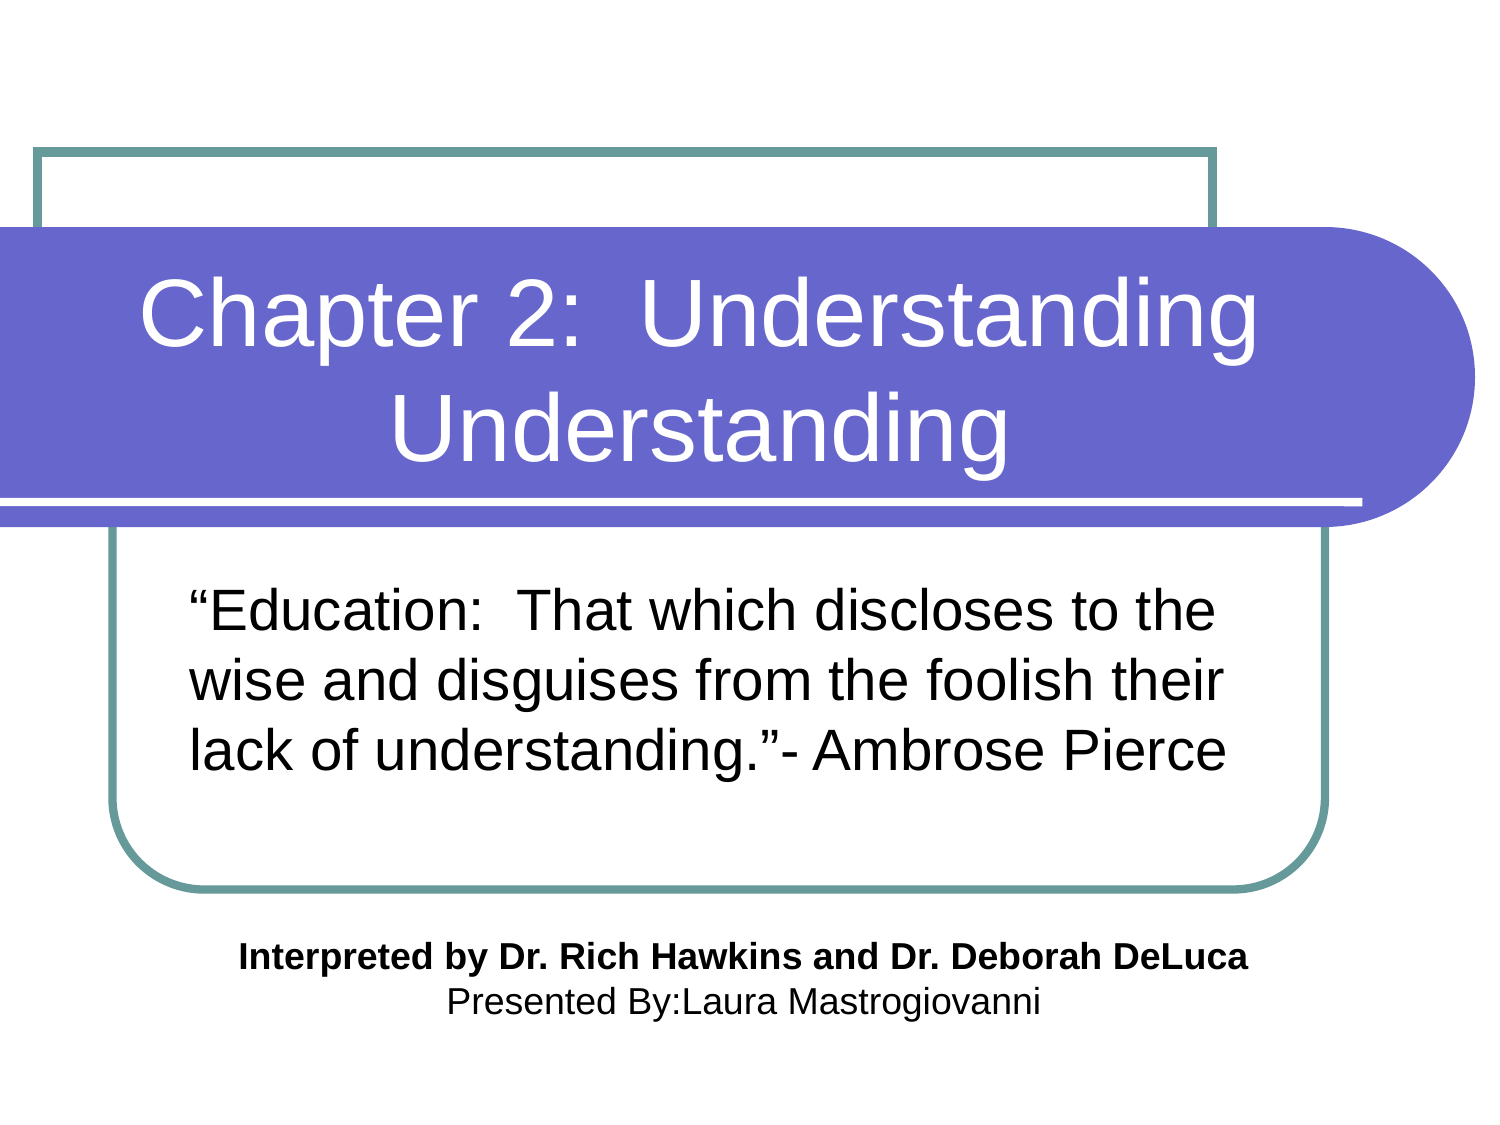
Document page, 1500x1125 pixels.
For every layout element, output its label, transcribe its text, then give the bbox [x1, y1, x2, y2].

subtitle “Education: That which discloses to the wise and disguises from the foolish their lack of understanding.”- Ambrose Pierce [174, 564, 1263, 840]
title Chapter 2: Understanding Understanding [37, 233, 1363, 499]
text_box Interpreted by Dr. Rich Hawkins and Dr. Deborah DeLuca Presented By:Laura Mastrogiovanni [50, 924, 1438, 1088]
